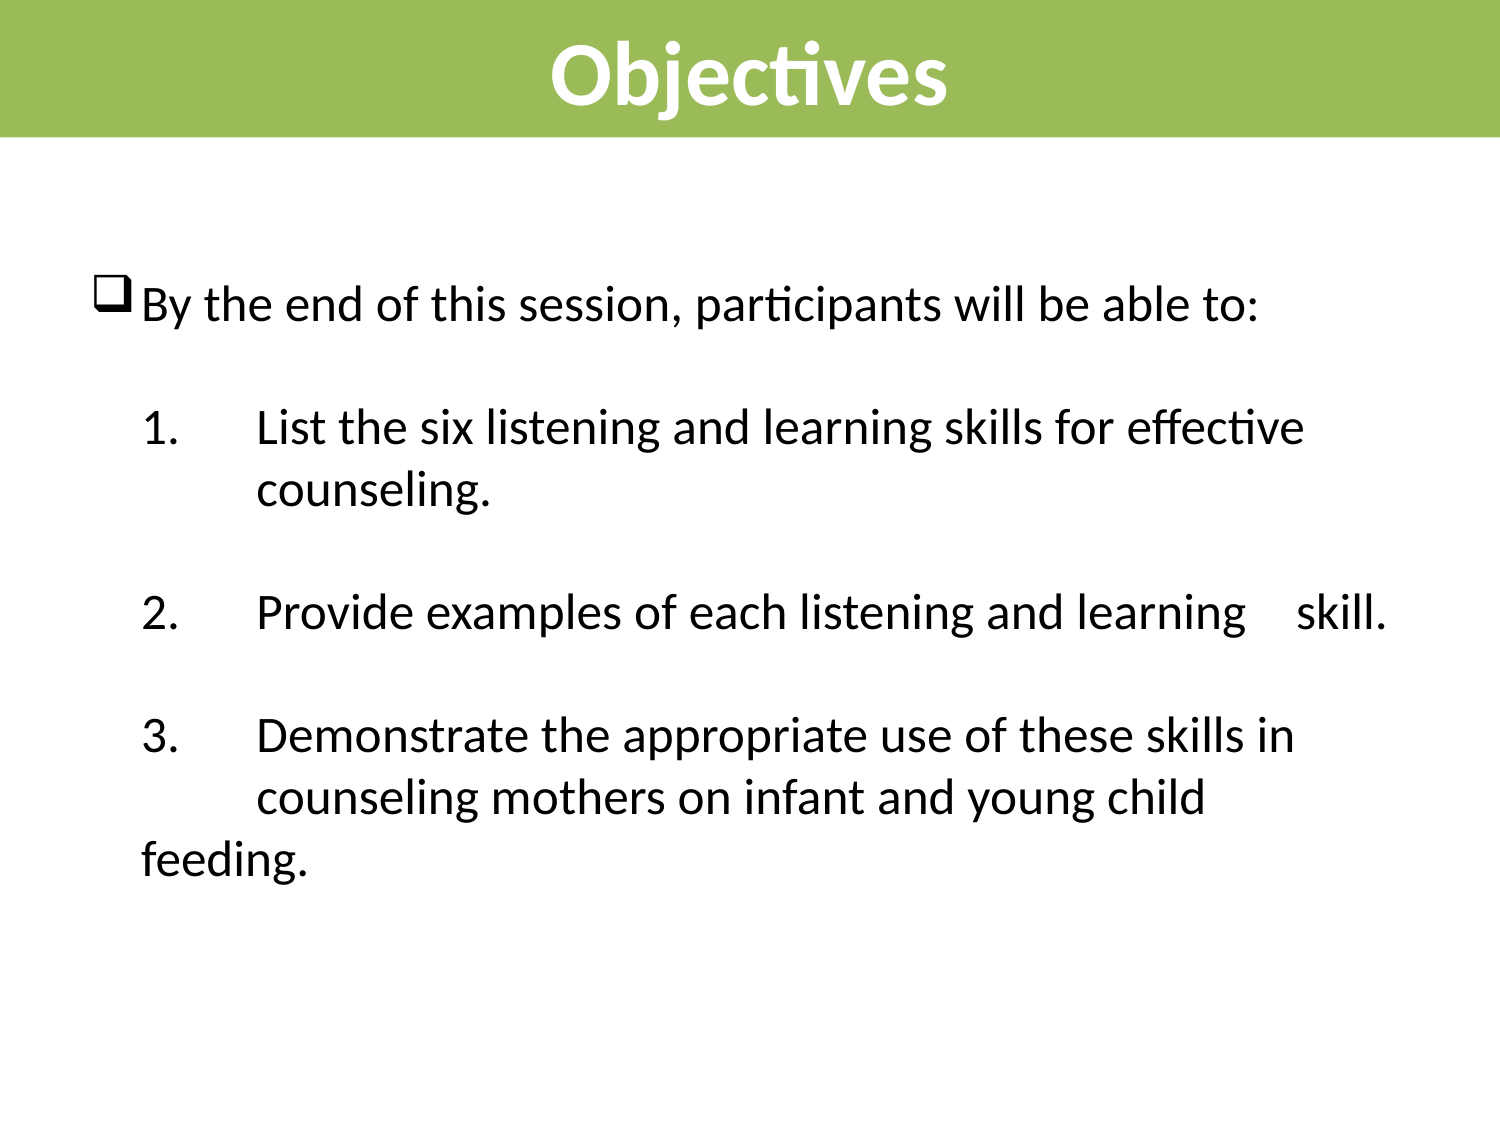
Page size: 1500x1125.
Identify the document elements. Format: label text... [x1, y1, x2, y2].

text_box Objectives [0, 0, 1500, 138]
list By the end of this session, participants will be able to: 1. List the six listening and learning skills for effective counseling. 2. Provide examples of each listening and learning skill. 3. Demonstrate the appropriate use of these skills in counseling mothers on infant and young child feeding. [75, 262, 1425, 1005]
